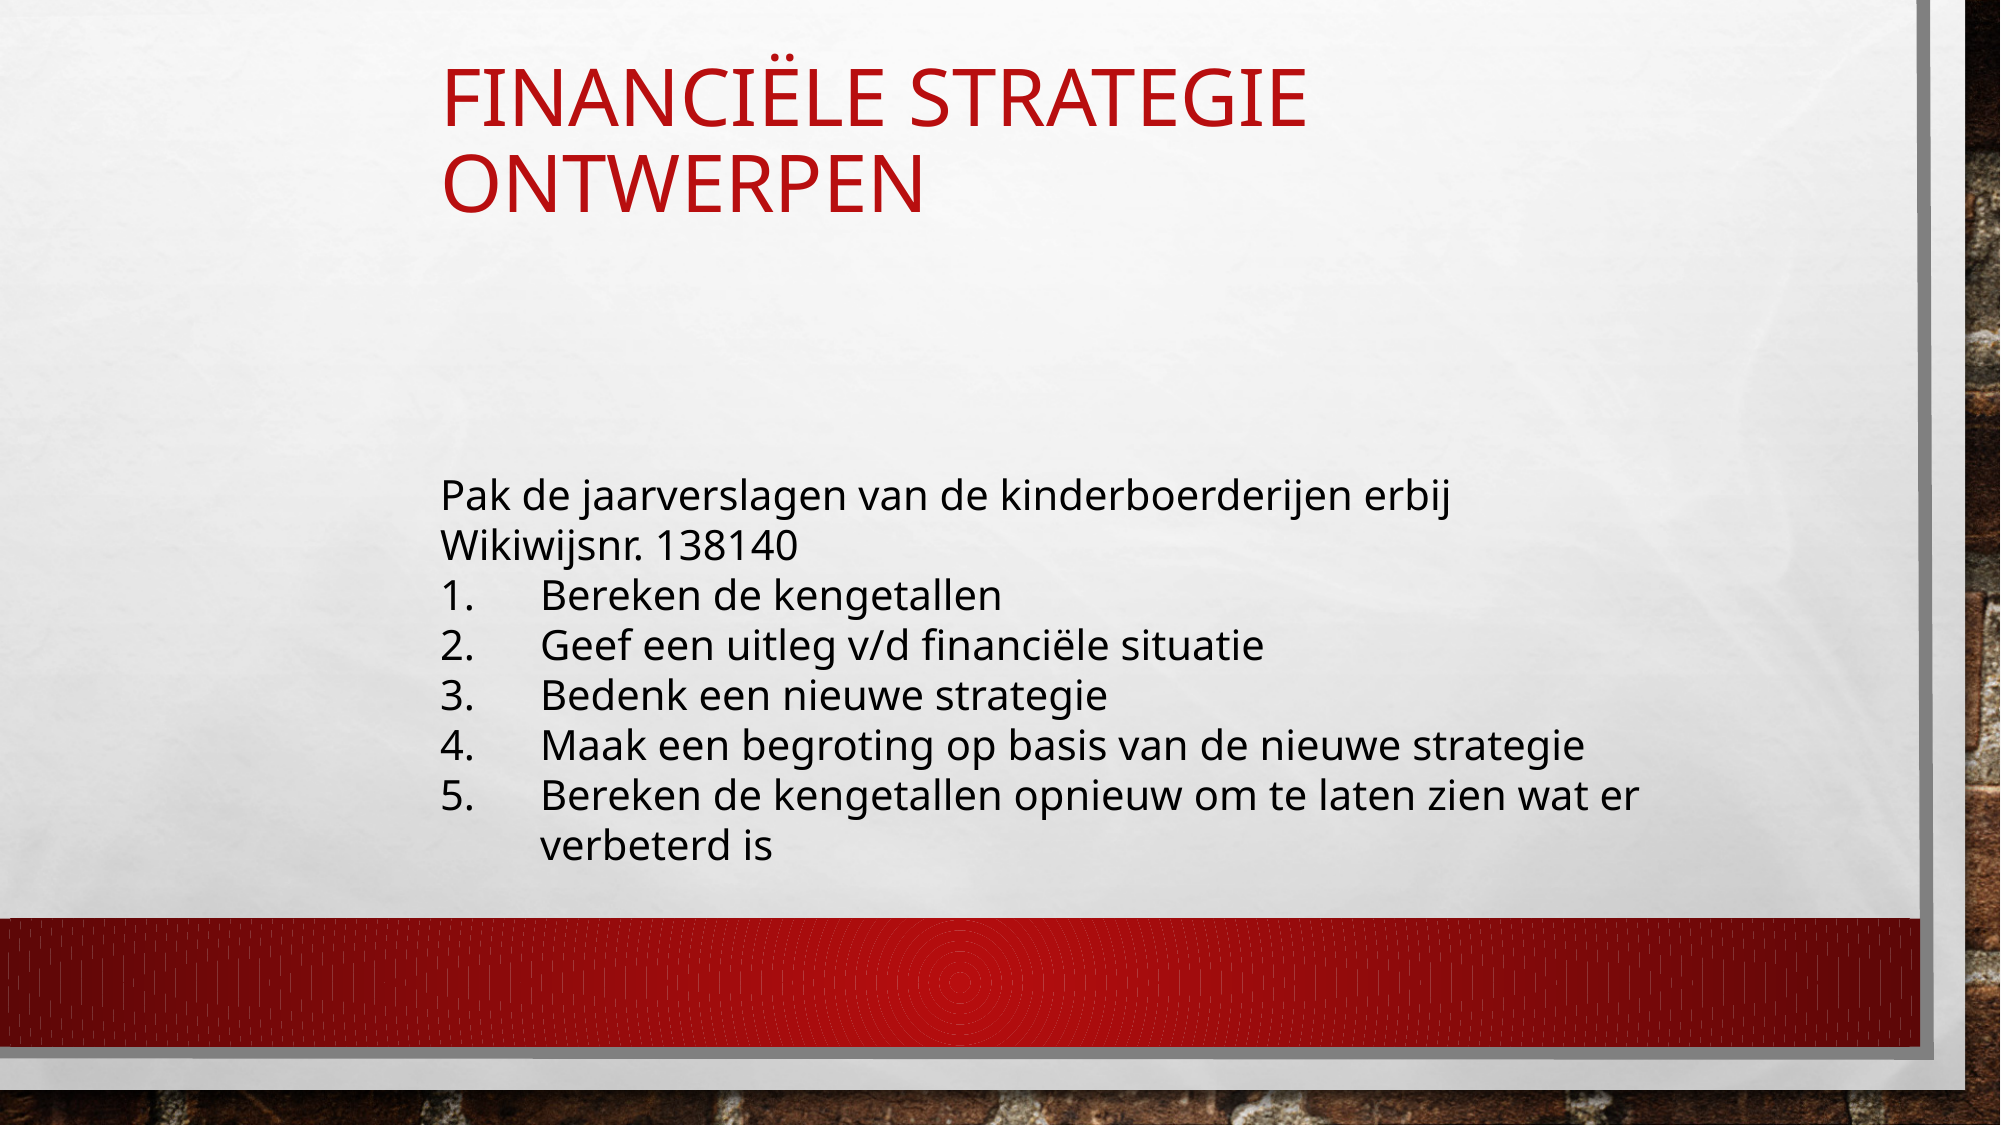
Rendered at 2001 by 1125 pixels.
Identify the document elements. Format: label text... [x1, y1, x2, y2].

list Pak de jaarverslagen van de kinderboerderijen erbij Wikiwijsnr. 138140 Bereken de kengetallen Geef een uitleg v/d financiële situatie Bedenk een nieuwe strategie Maak een begroting op basis van de nieuwe strategie Bereken de kengetallen opnieuw om te laten zien wat er verbeterd is [425, 275, 1700, 1063]
title Financiële strategie ontwerpen [425, 50, 1725, 238]
picture [0, 0, 2000, 1125]
